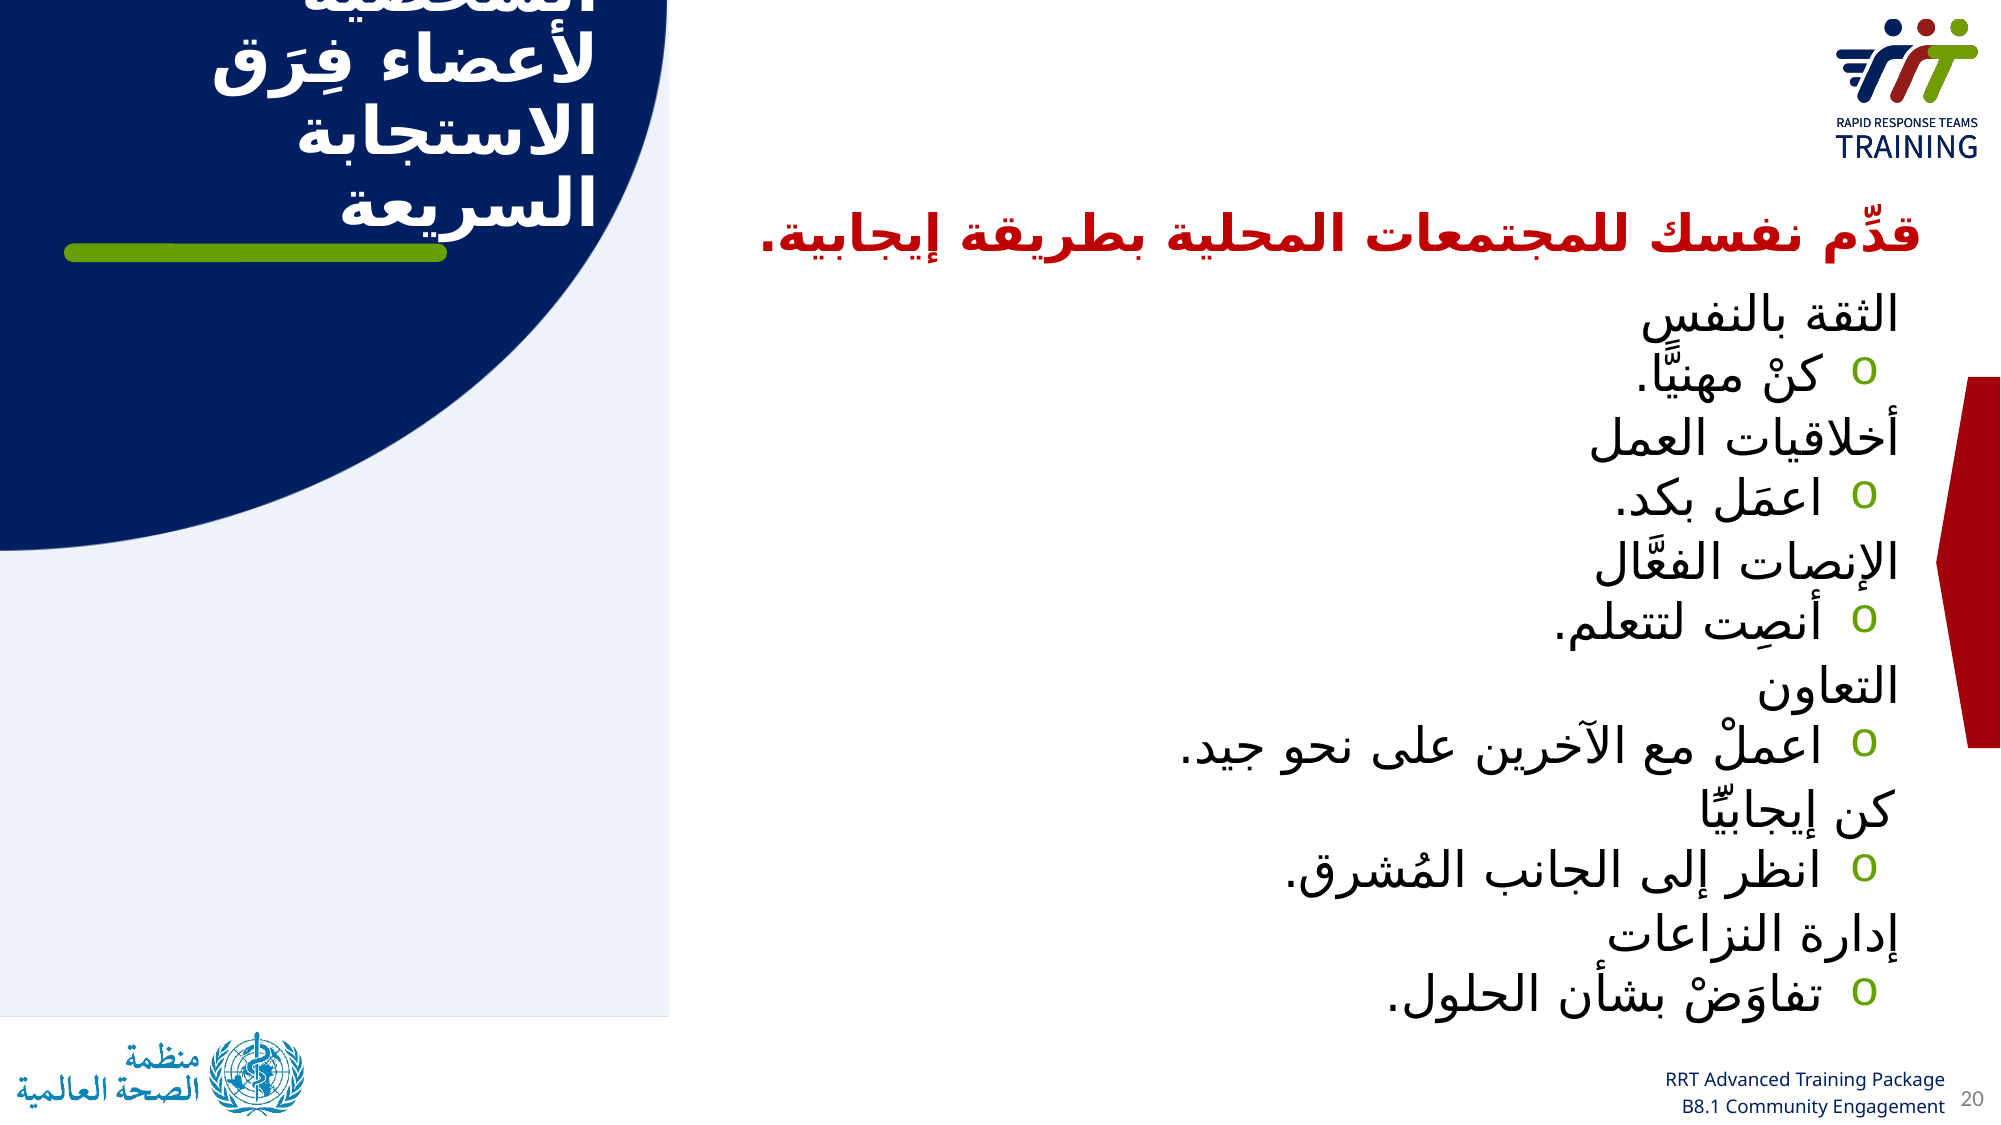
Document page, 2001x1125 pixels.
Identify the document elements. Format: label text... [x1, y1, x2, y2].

list قدِّم نفسك للمجتمعات المحلية بطريقة إيجابية. [695, 92, 1932, 302]
picture [1835, 19, 1978, 167]
picture [17, 1032, 304, 1116]
text_box المهارات الشخصية لأعضاء فِرَق الاستجابة السريعة [63, 103, 600, 242]
picture [0, 0, 669, 1018]
text_box الثقة بالنفس كنْ مهنيًّا. أخلاقيات العمل اعمَل بكد. الإنصات الفعَّال أنصِت لتتعلم. التعاون اعملْ مع الآخرين على نحو جيد. كن إيجابيًّا انظر إلى الجانب المُشرق. إدارة النزاعات تفاوَضْ بشأن الحلول. [718, 273, 1909, 1065]
text_box [63, 243, 448, 263]
